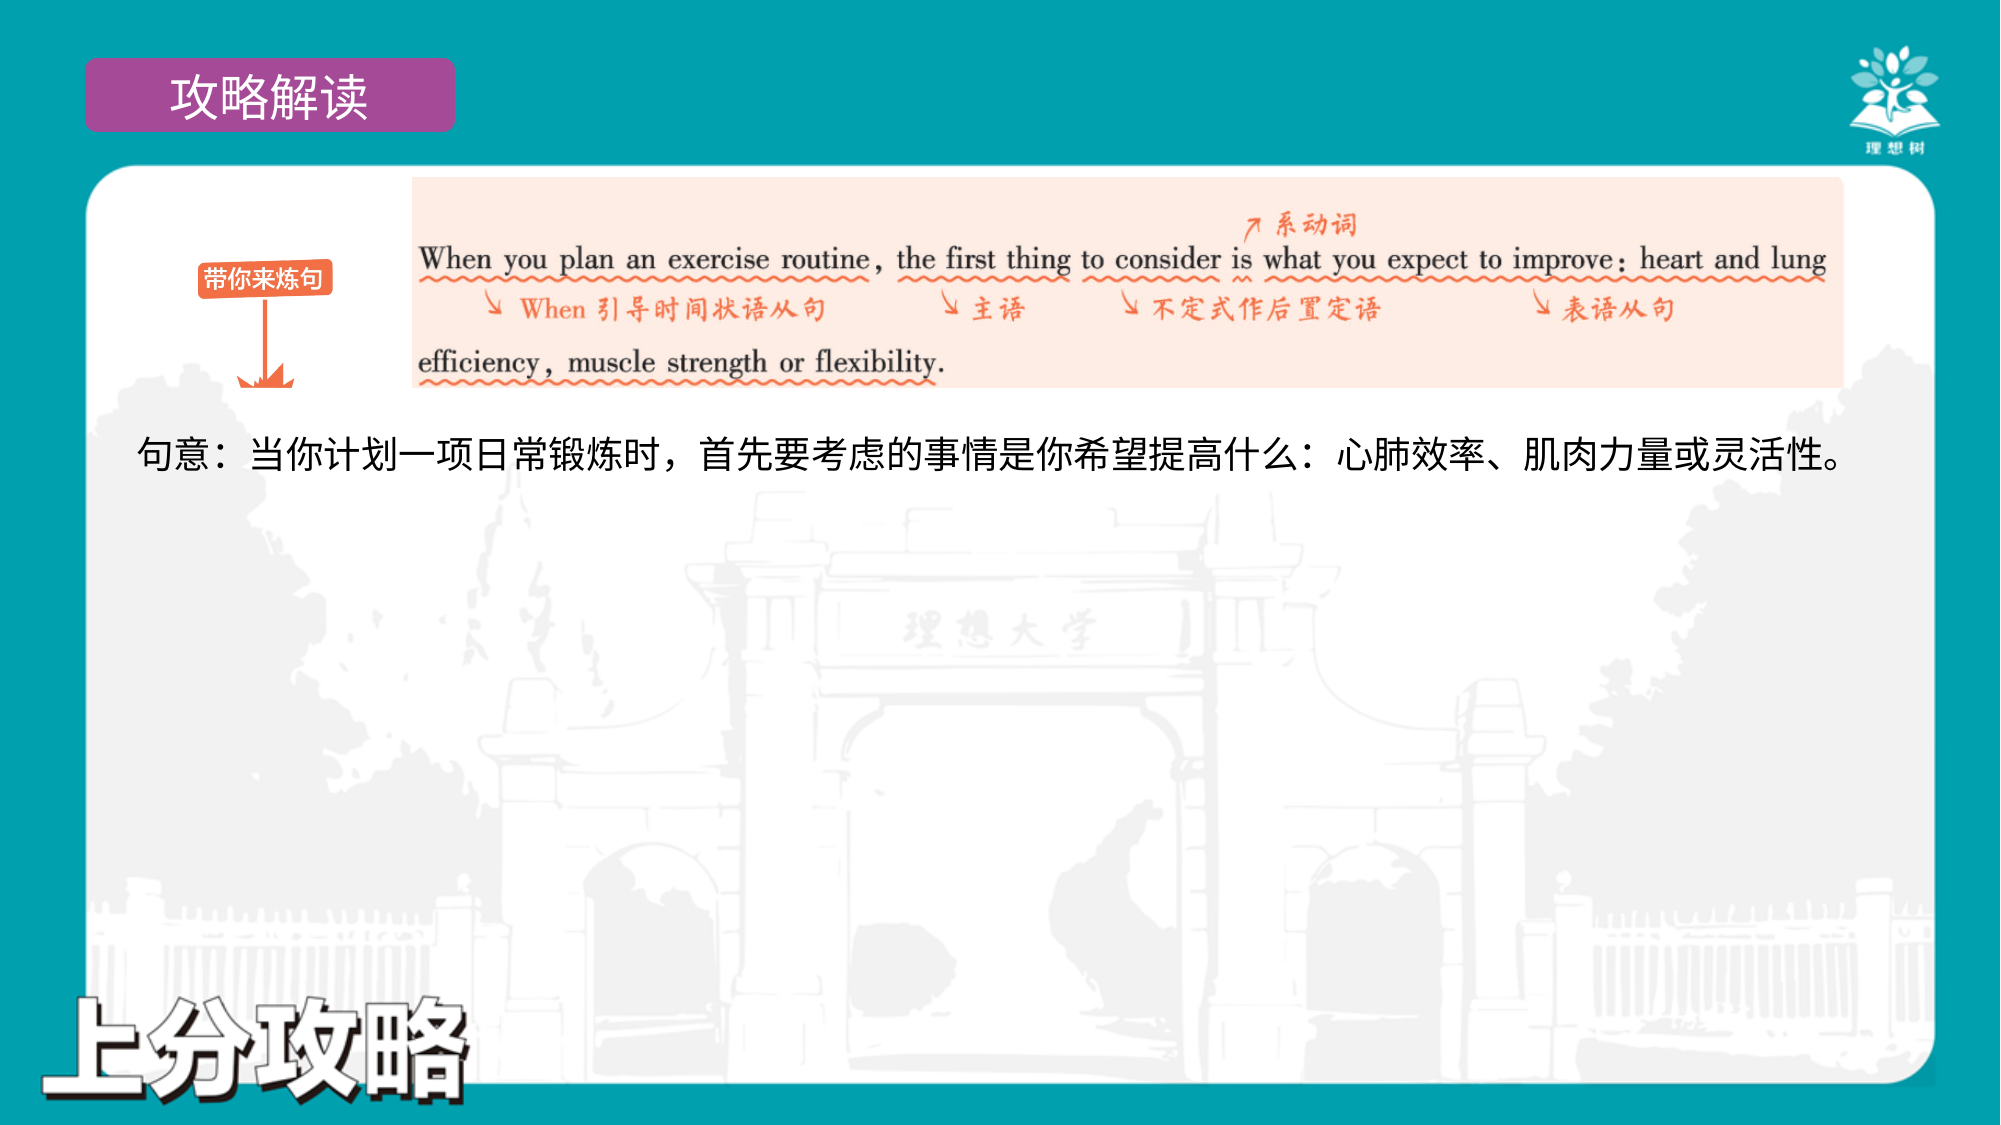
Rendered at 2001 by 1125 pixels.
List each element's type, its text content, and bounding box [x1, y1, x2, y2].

text_box 句意：当你计划一项日常锻炼时，首先要考虑的事情是你希望提高什么：心肺效率、肌肉力量或灵活性。 [136, 409, 1880, 469]
picture [0, 0, 2000, 1125]
